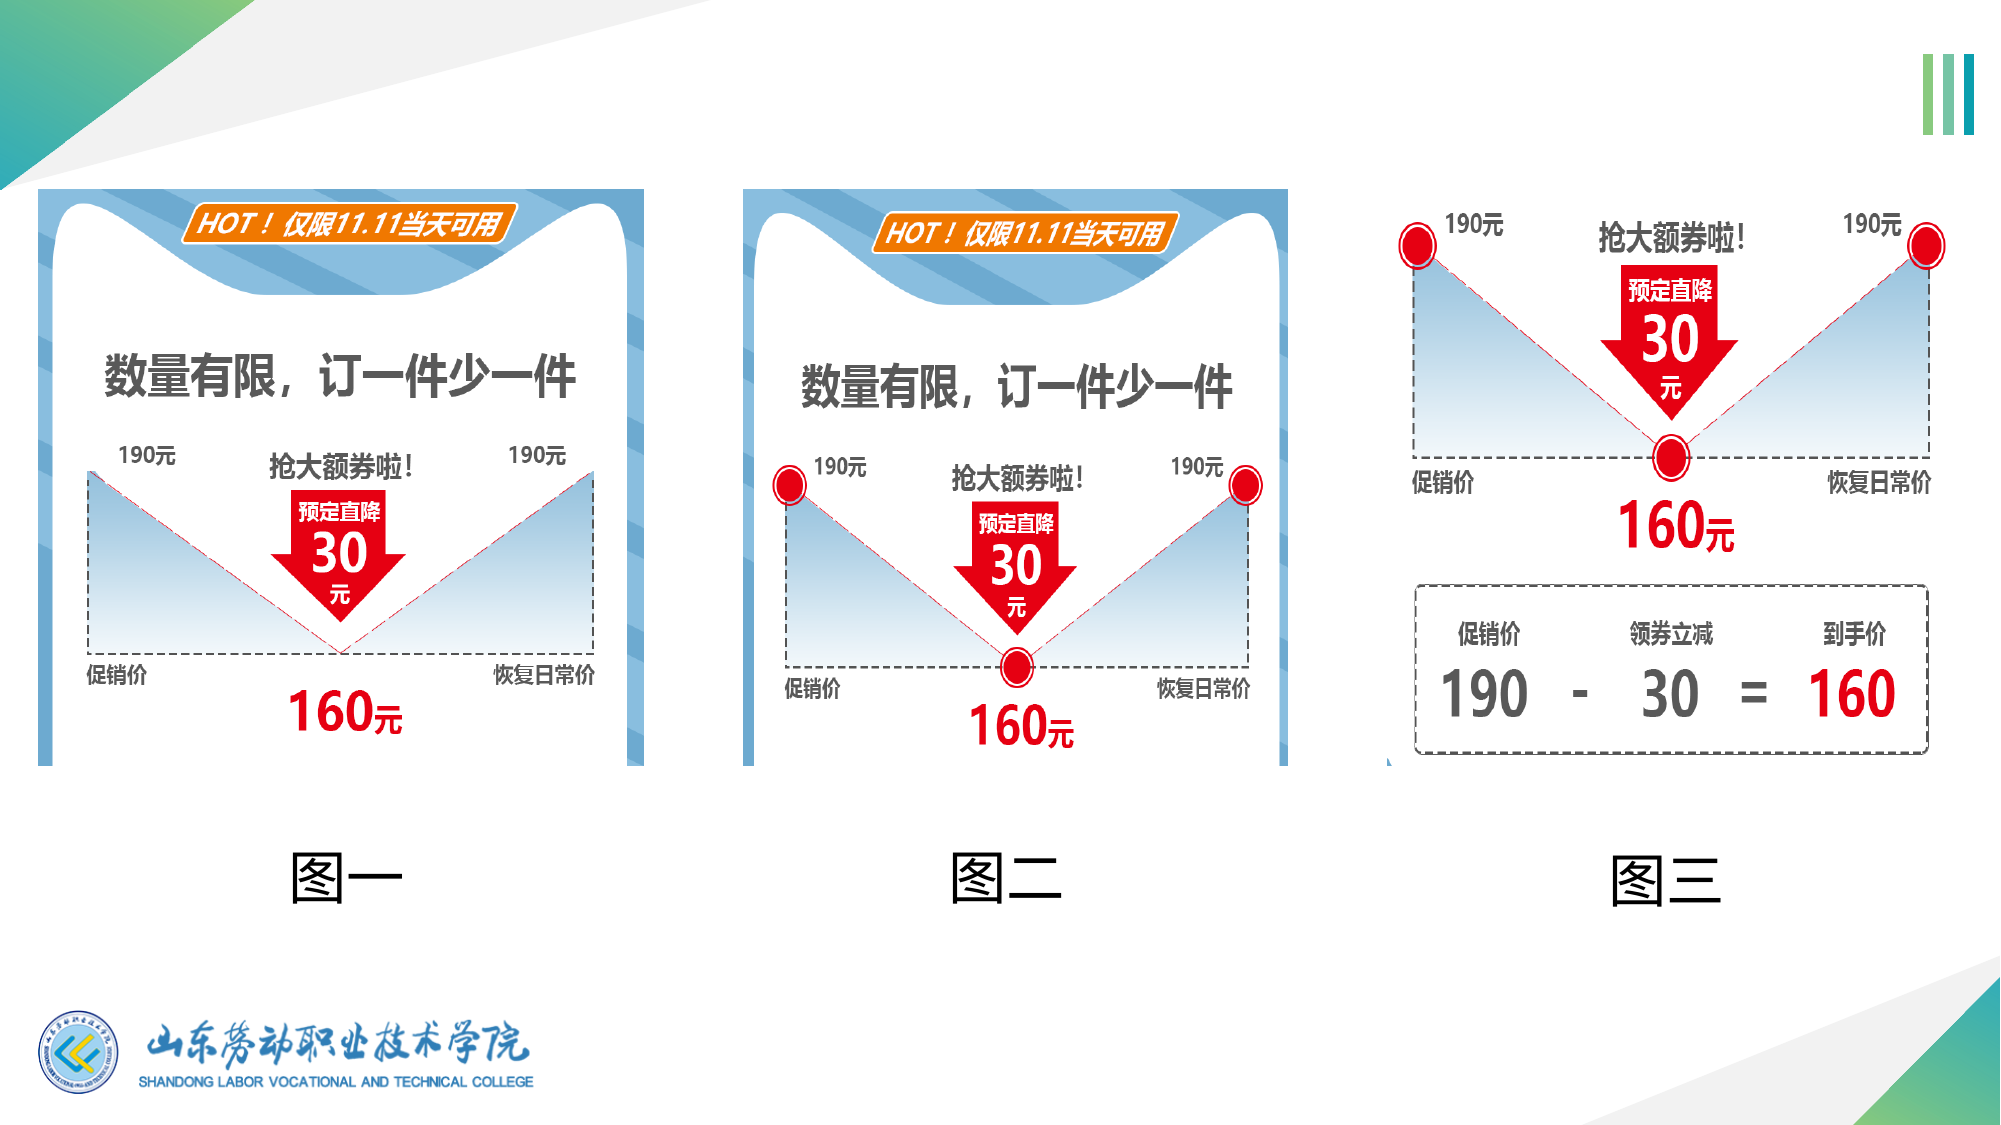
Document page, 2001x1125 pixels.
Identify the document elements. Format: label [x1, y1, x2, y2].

picture [743, 189, 1288, 766]
picture [38, 1010, 550, 1094]
text_box [0, 0, 2000, 1125]
picture [1387, 189, 1948, 766]
picture [38, 189, 644, 766]
text_box [1928, 54, 1969, 136]
